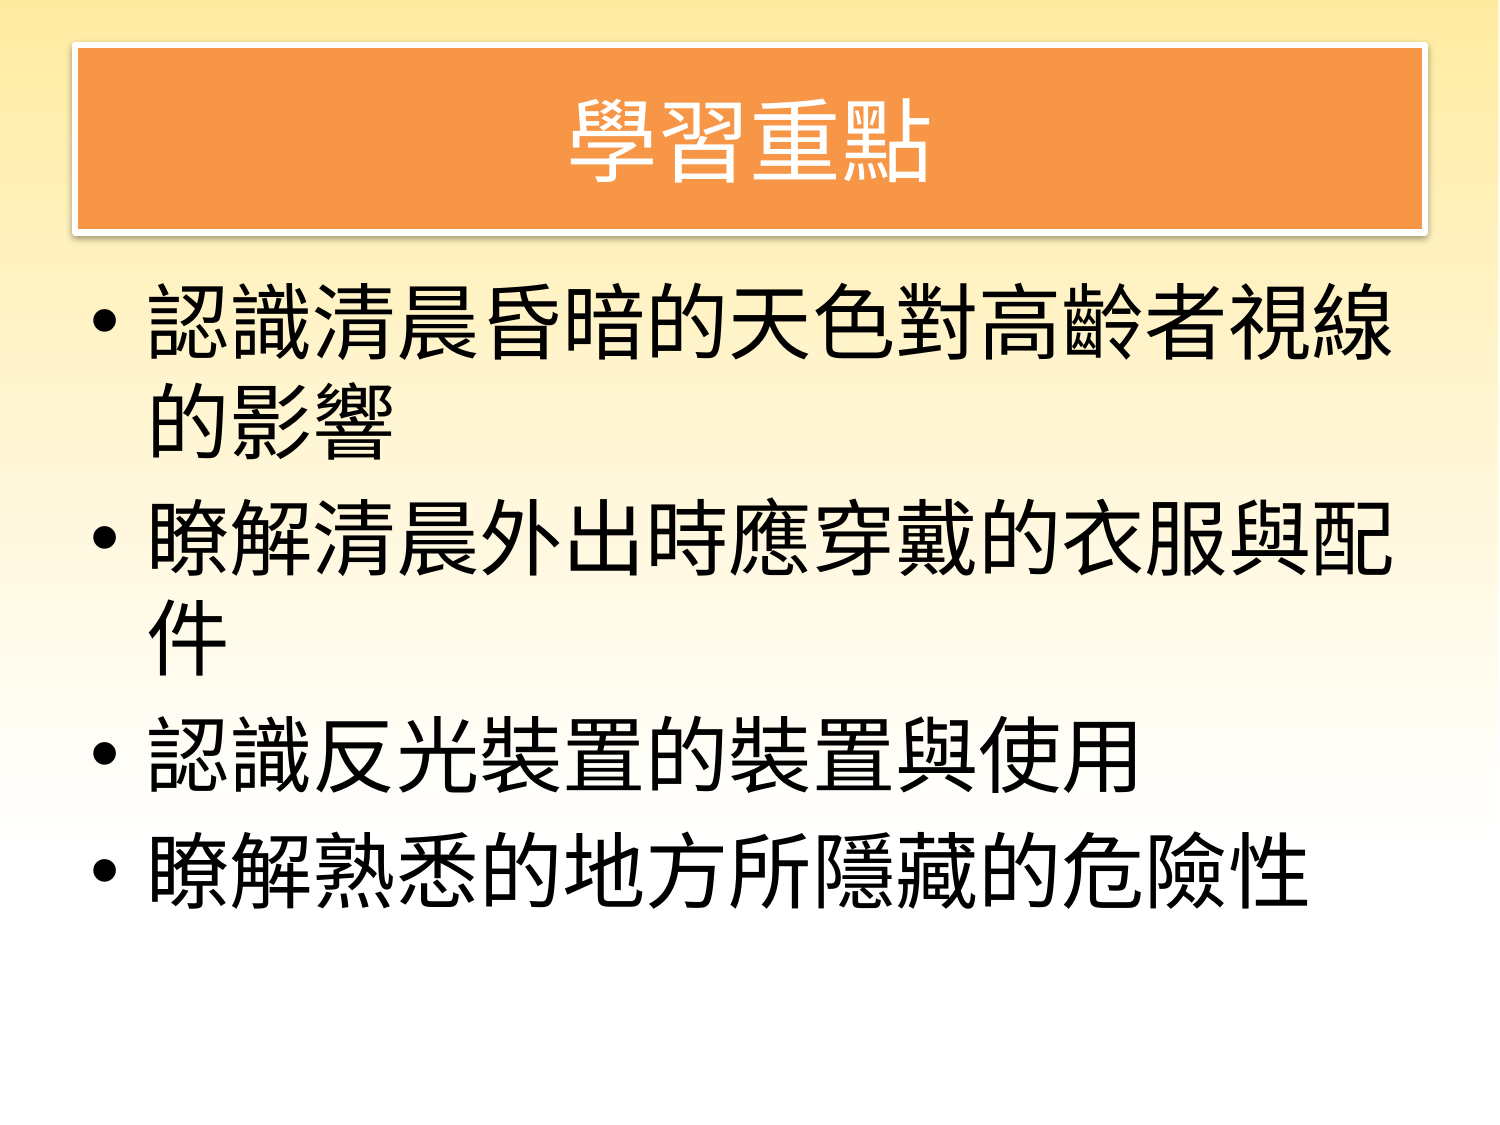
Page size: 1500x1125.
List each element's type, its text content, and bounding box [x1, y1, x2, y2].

picture [0, 0, 1500, 1125]
list 認識清晨昏暗的天色對高齡者視線的影響 瞭解清晨外出時應穿戴的衣服與配件 認識反光裝置的裝置與使用 瞭解熟悉的地方所隱藏的危險性 [75, 262, 1425, 1005]
title 學習重點 [72, 42, 1428, 236]
